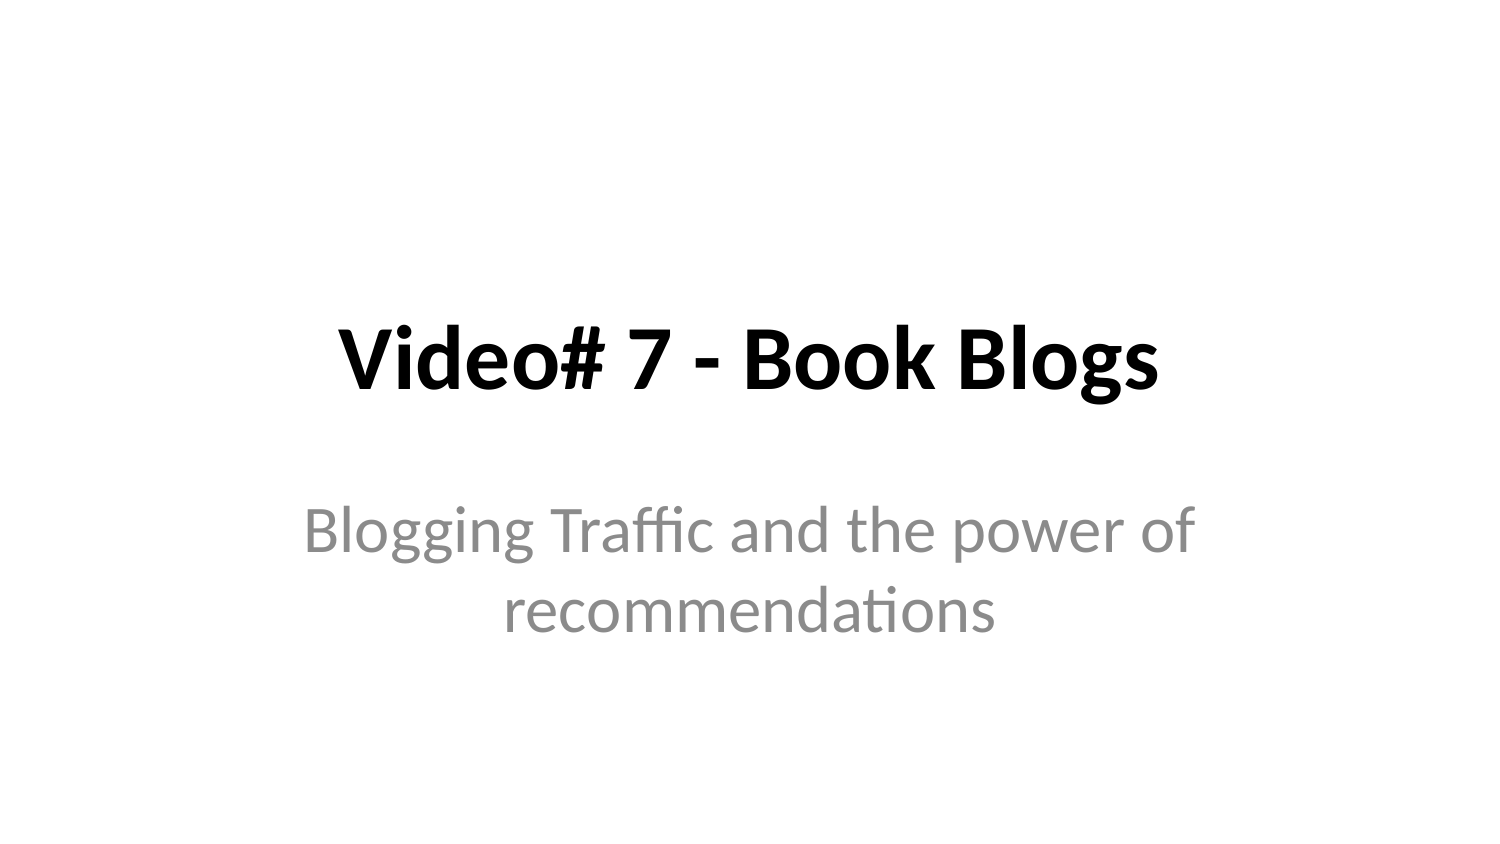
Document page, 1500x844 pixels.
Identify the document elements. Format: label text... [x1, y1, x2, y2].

subtitle Blogging Traffic and the power of recommendations [225, 478, 1275, 694]
title Video# 7 - Book Blogs [112, 262, 1388, 443]
